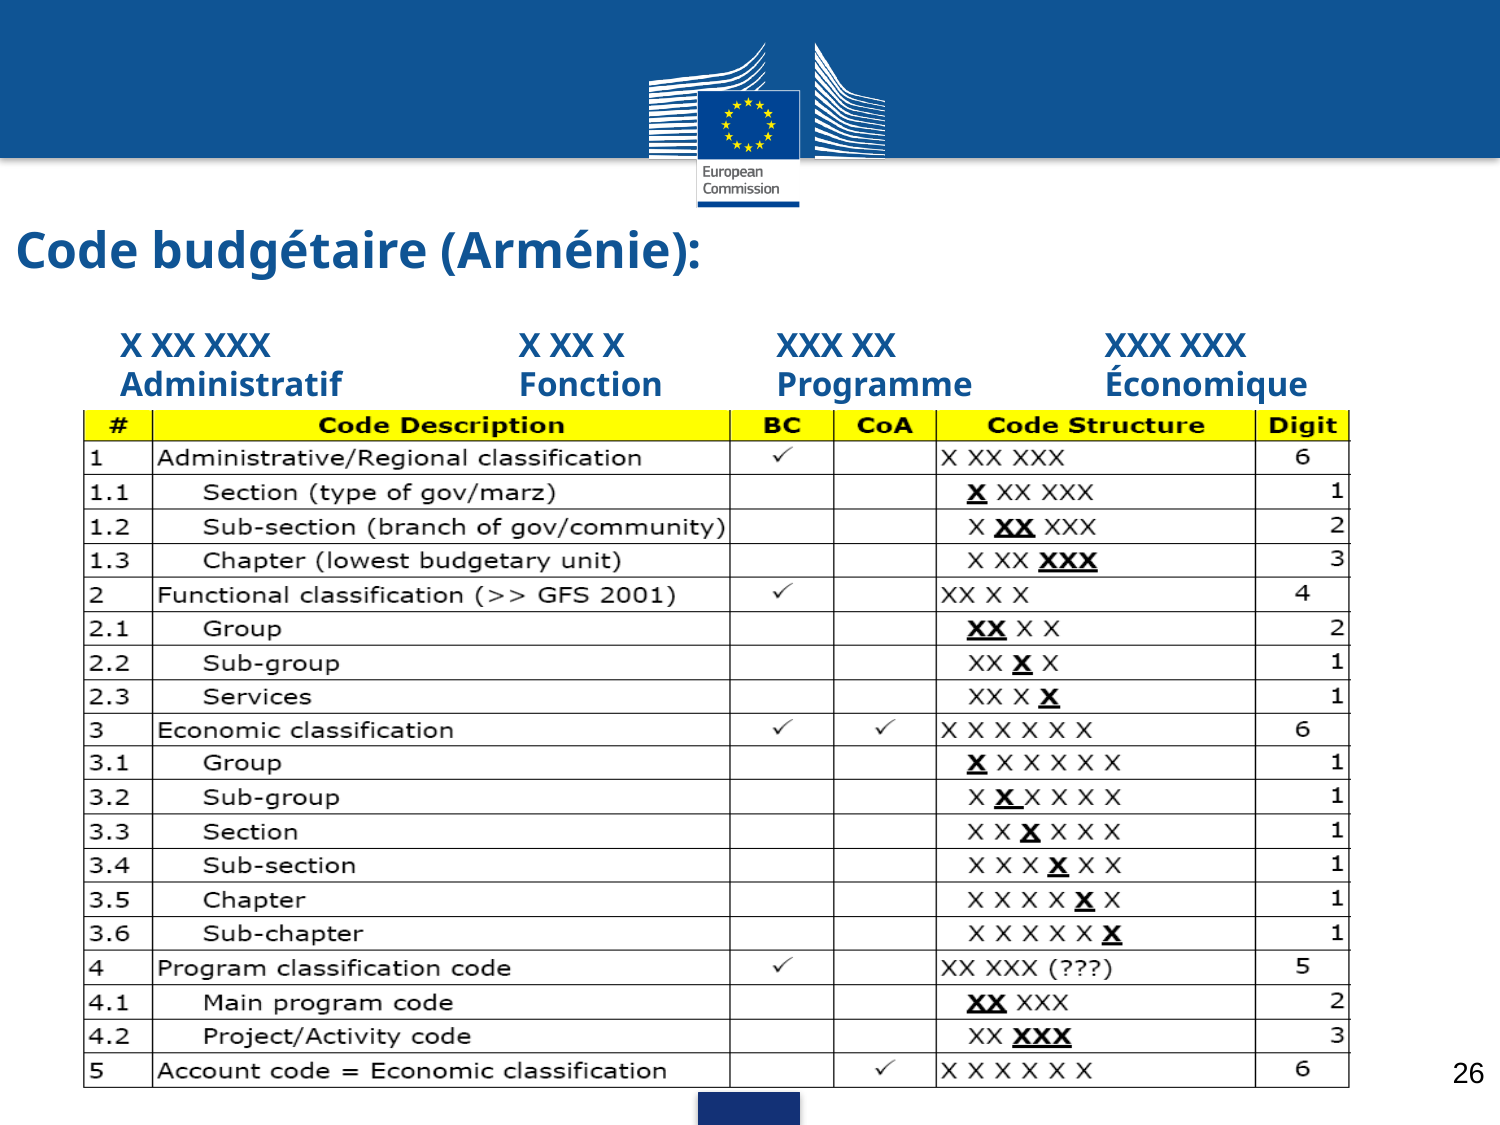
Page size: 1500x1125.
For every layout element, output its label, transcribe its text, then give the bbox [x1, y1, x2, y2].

text_box X XX X Fonction [503, 316, 761, 408]
title Code budgétaire (Arménie): [0, 160, 1330, 337]
text_box XXX XXX Économique [1114, 316, 1395, 411]
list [81, 409, 1351, 1091]
text_box XXX XX Programme [761, 316, 1114, 408]
picture [649, 42, 885, 160]
slide_number 26 [1149, 1046, 1500, 1125]
text_box X XX XXX Administratif [105, 337, 481, 408]
